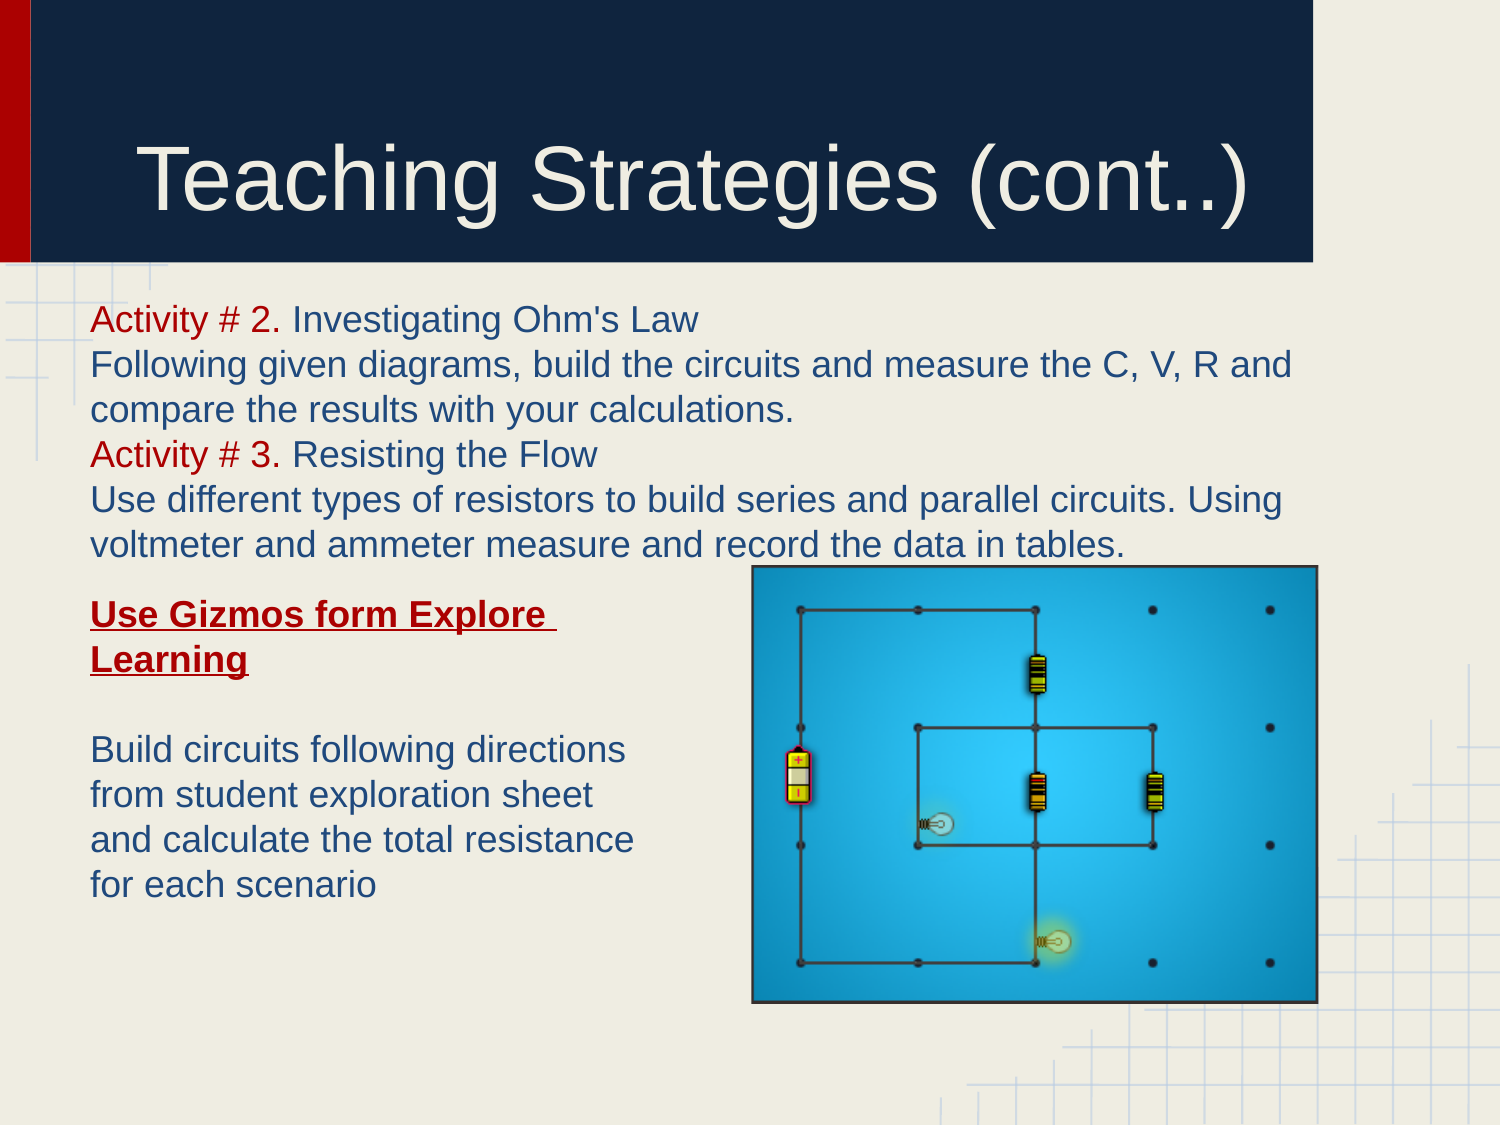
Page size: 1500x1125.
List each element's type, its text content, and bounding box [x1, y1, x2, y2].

text_box [751, 565, 1319, 1004]
list Activity # 2. Investigating Ohm's Law Following given diagrams, build the circuits and measure the C, V, R and compare the results with your calculations. Activity # 3. Resisting the Flow Use different types of resistors to build series and parallel circuits. Using voltmeter and ammeter measure and record the data in tables. [75, 279, 1425, 948]
title Teaching Strategies (cont..) [75, 25, 1276, 244]
text_box Use Gizmos form Explore Learning Build circuits following directions from student exploration sheet and calculate the total resistance for each scenario [74, 574, 678, 1010]
